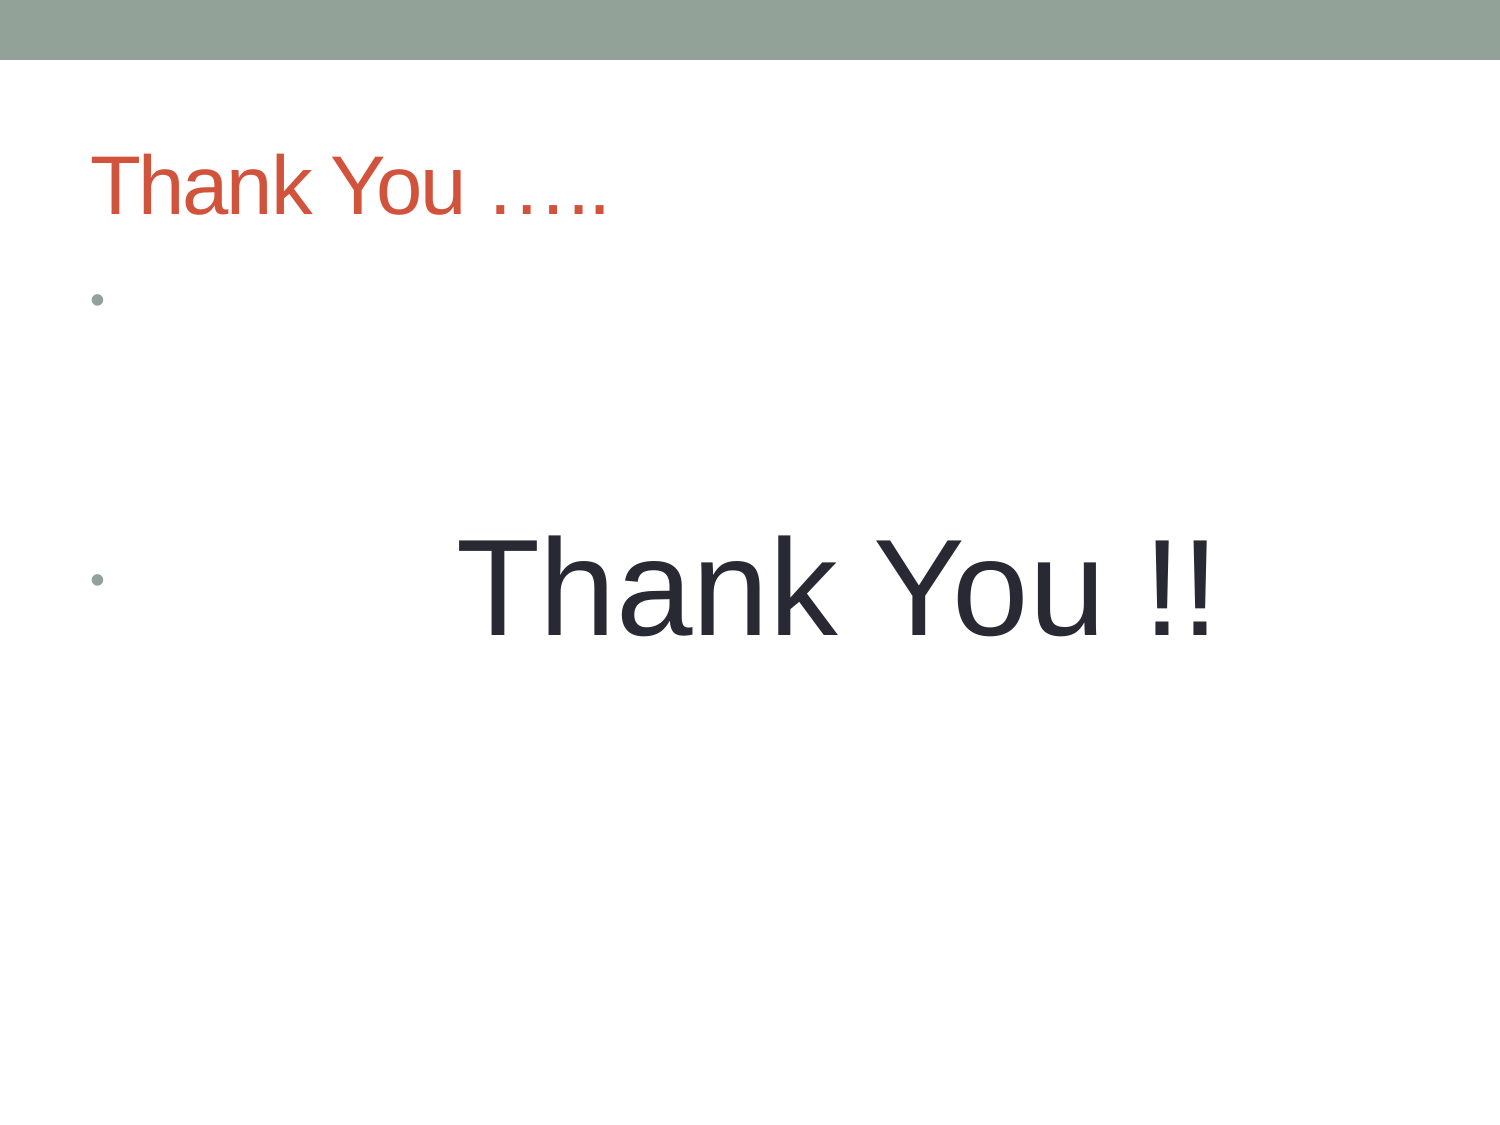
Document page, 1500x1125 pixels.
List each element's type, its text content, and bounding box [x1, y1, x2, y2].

title Thank You ….. [75, 99, 1425, 262]
list Thank You !! [75, 262, 1425, 1063]
